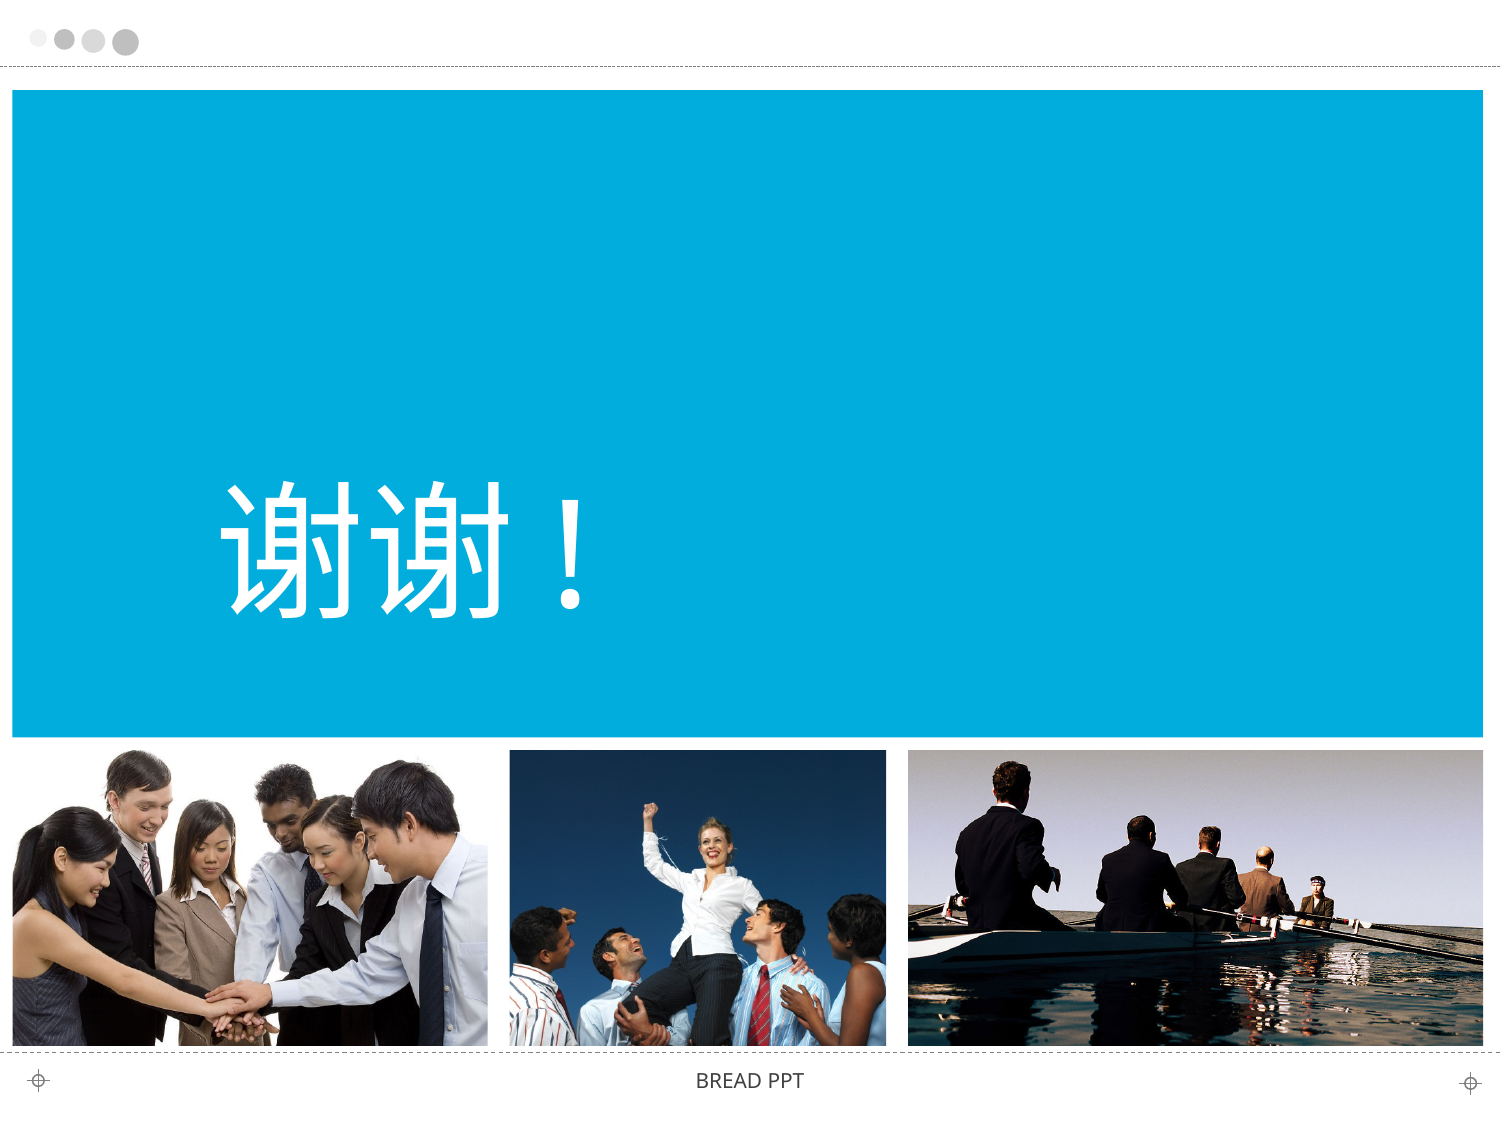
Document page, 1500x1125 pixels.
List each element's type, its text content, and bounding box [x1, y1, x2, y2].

picture [12, 749, 488, 1046]
picture [907, 749, 1484, 1046]
text_box 谢谢! [199, 449, 606, 645]
text_box [12, 90, 1483, 738]
picture [509, 749, 887, 1046]
